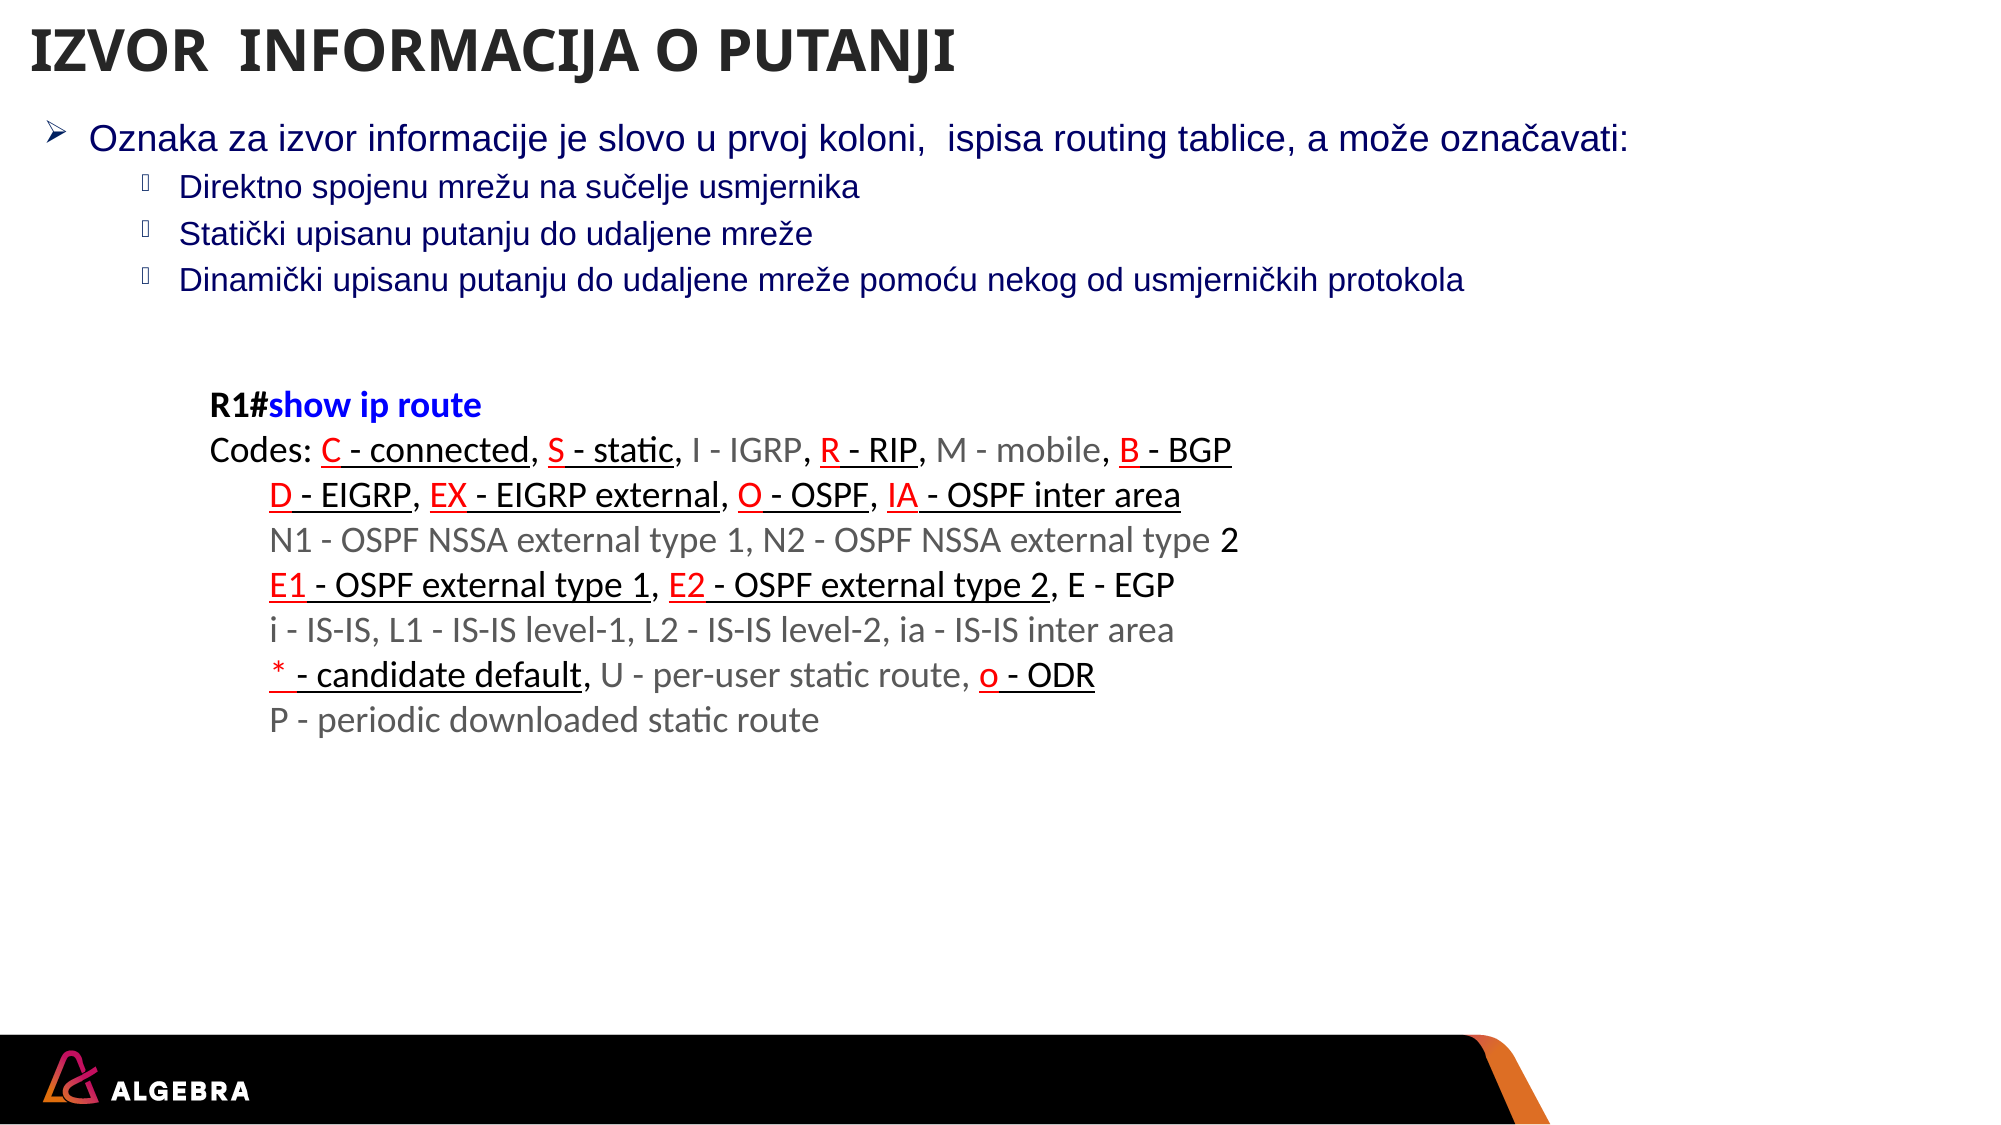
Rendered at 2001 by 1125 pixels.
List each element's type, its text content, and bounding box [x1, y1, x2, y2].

title IZVOR INFORMACIJA O PUTANJI [15, 0, 1320, 107]
text_box Oznaka za izvor informacije je slovo u prvoj koloni, ispisa routing tablice, a može označavati: Direktno spojenu mrežu na sučelje usmjernika Statički upisanu putanju do udaljene mreže Dinamički upisanu putanju do udaljene mreže pomoću nekog od usmjerničkih protokola [29, 106, 1883, 412]
picture [0, 1034, 1733, 1125]
text_box R1#show ip route Codes: C - connected, S - static, I - IGRP, R - RIP, M - mobile, B - BGP D - EIGRP, EX - EIGRP external, O - OSPF, IA - OSPF inter area N1 - OSPF NSSA external type 1, N2 - OSPF NSSA external type 2 E1 - OSPF external type 1, E2 - OSPF external type 2, E - EGP i - IS-IS, L1 - IS-IS level-1, L2 - IS-IS level-2, ia - IS-IS inter area * - candidate default, U - per-user static route, o - ODR P - periodic downloaded static route [195, 373, 1636, 748]
